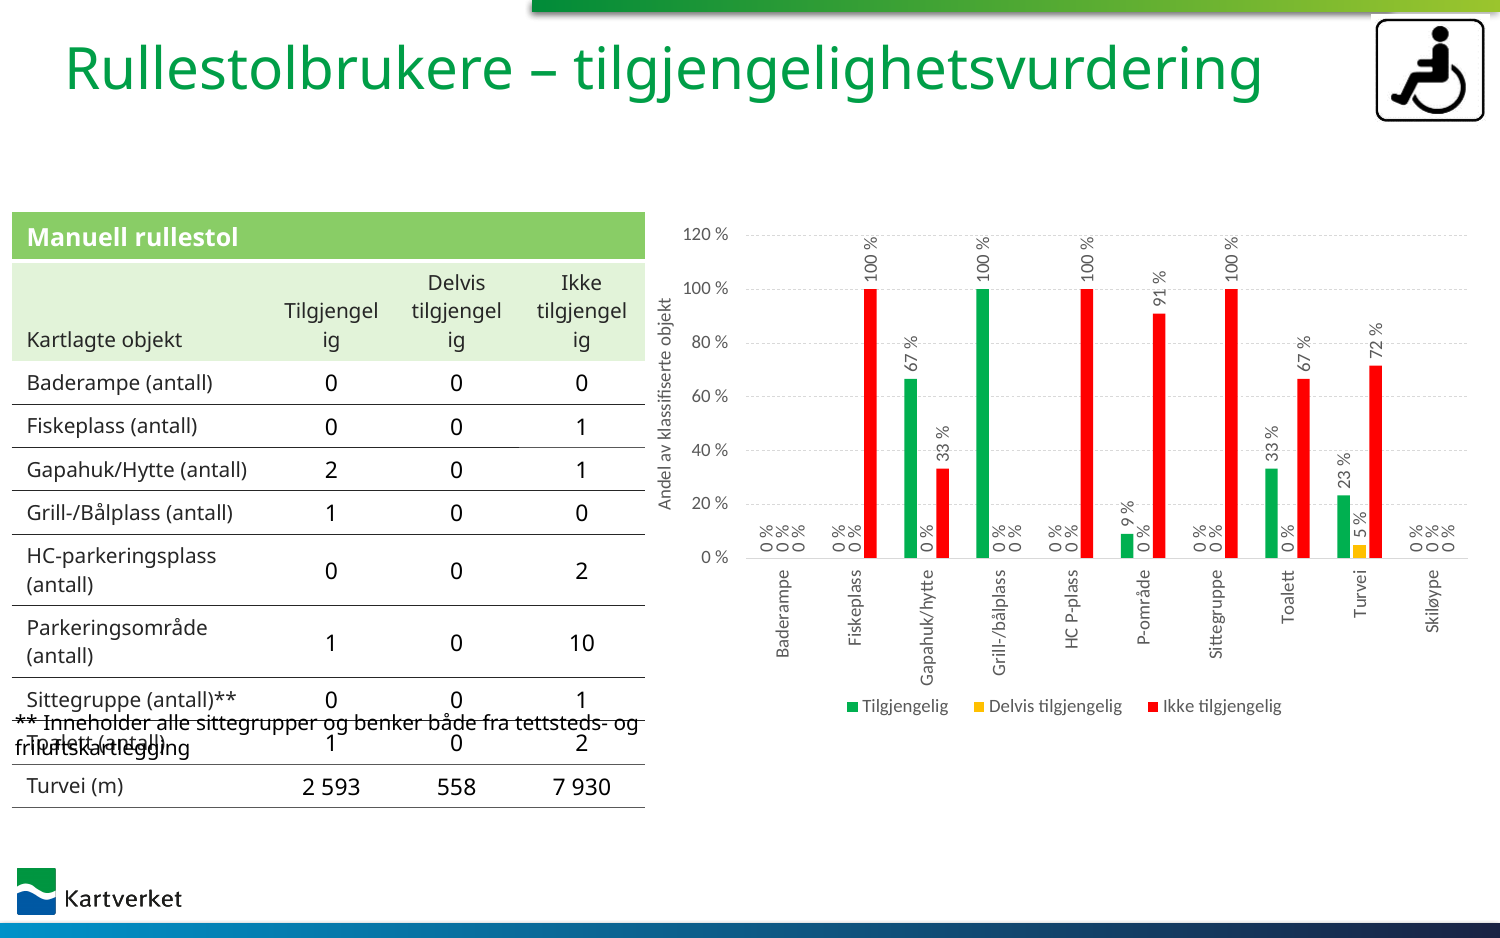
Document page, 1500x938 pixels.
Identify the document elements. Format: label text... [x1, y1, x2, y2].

table_cell 558 [394, 768, 519, 807]
table_cell 0 [394, 606, 519, 677]
table_cell 0 [394, 448, 519, 490]
text_box ** Inneholder alle sittegrupper og benker både fra tettsteds- og friluftskartlegging [0, 702, 745, 768]
table_cell 0 [394, 535, 519, 605]
table_cell 1 [519, 448, 638, 490]
table_cell 0 [269, 678, 394, 702]
table_cell Kartlagte objekt [12, 263, 269, 361]
table_cell 1 [269, 606, 394, 677]
table_cell 0 [269, 535, 394, 605]
table_cell Baderampe (antall) [12, 361, 269, 404]
table_cell 10 [519, 606, 638, 677]
picture [643, 218, 1480, 728]
table_cell HC-parkeringsplass (antall) [12, 535, 269, 605]
table_cell Grill-/Bålplass (antall) [12, 491, 269, 534]
table_cell 0 [269, 405, 394, 447]
table_cell 0 [519, 361, 638, 404]
table_cell Delvis tilgjengelig [394, 263, 519, 361]
table_cell Tilgjengelig [269, 263, 394, 361]
picture [1371, 13, 1491, 127]
table_cell Parkeringsområde (antall) [12, 606, 269, 677]
table_cell 0 [519, 491, 638, 534]
table_cell 0 [394, 678, 519, 702]
table_cell Gapahuk/Hytte (antall) [12, 448, 269, 490]
table_cell 2 [519, 535, 638, 605]
table_cell Fiskeplass (antall) [12, 405, 269, 447]
table_cell Sittegruppe (antall)** [12, 678, 269, 702]
table_cell 1 [519, 678, 638, 702]
table_cell 1 [269, 491, 394, 534]
table_cell 1 [519, 405, 638, 447]
table_cell 0 [394, 405, 519, 447]
table_cell 2 [269, 448, 394, 490]
table_cell 0 [394, 361, 519, 404]
table_cell 0 [394, 491, 519, 534]
table_cell 2 593 [269, 768, 394, 807]
table_cell Ikke tilgjengelig [519, 263, 638, 361]
table_cell 0 [269, 361, 394, 404]
table_header Manuell rullestol [12, 212, 645, 259]
text_box Rullestolbrukere – tilgjengelighetsvurdering [49, 12, 1372, 109]
table_cell 7 930 [519, 768, 645, 807]
table_cell Turvei (m) [12, 768, 269, 807]
